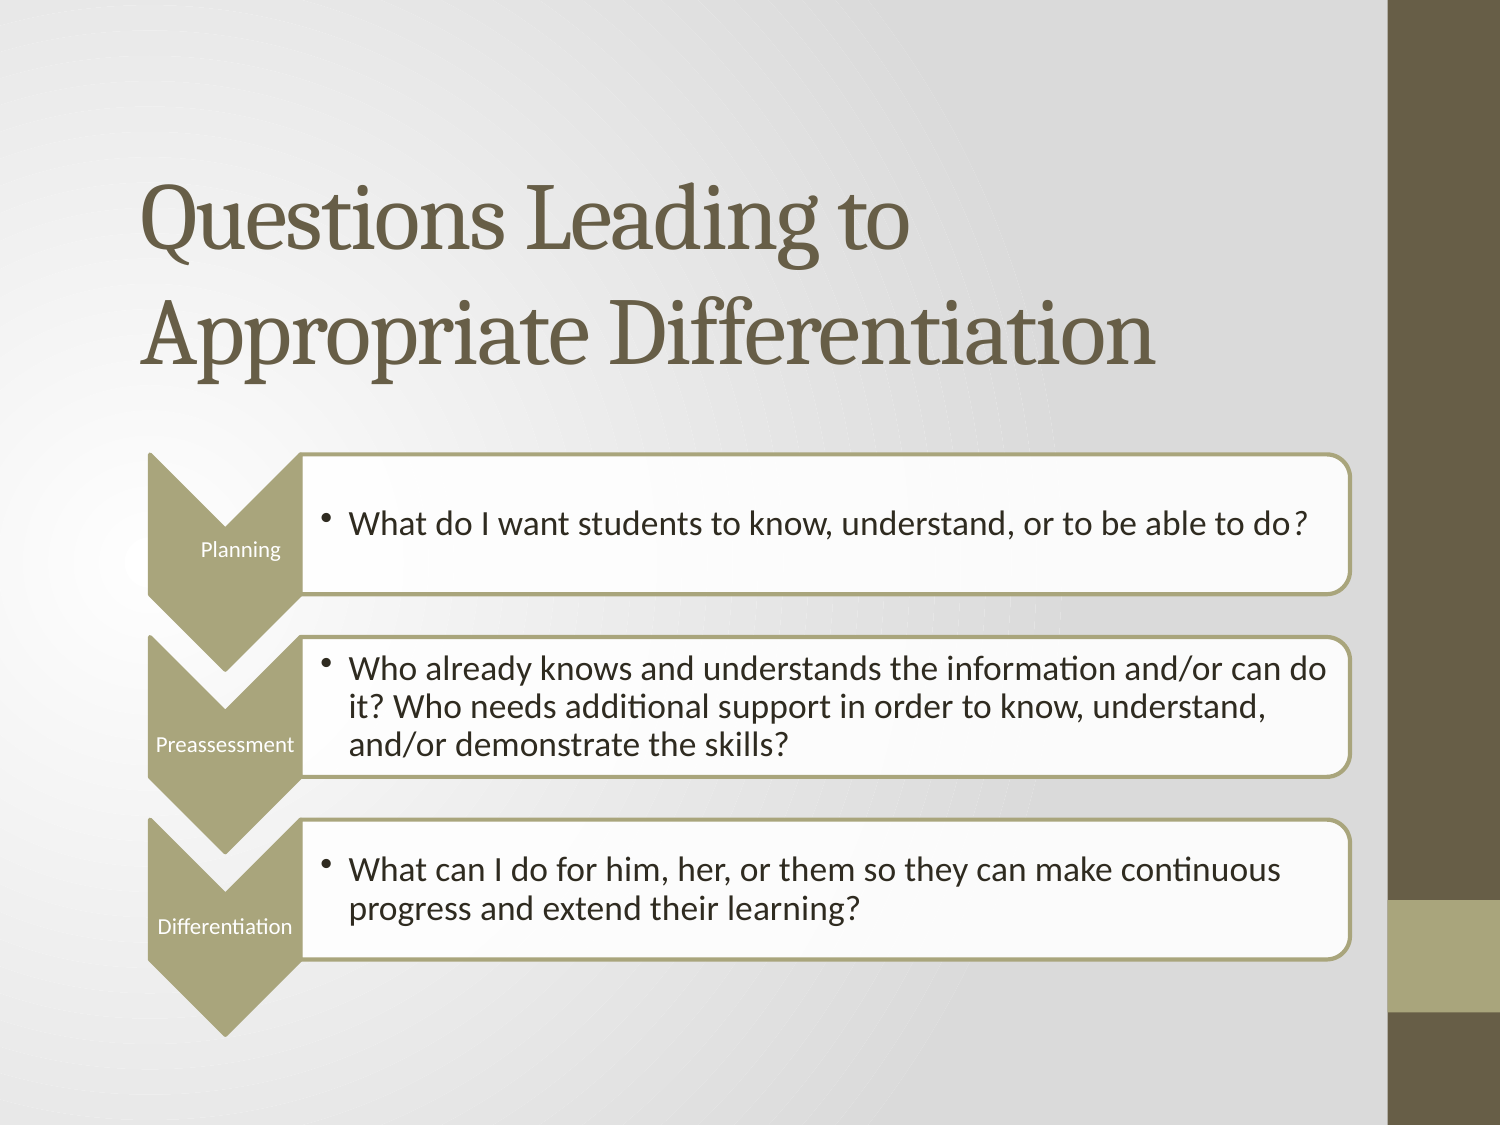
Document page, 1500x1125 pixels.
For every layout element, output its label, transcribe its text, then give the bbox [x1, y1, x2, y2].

title Questions Leading to Appropriate Differentiation [125, 125, 1363, 413]
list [149, 453, 1351, 1036]
